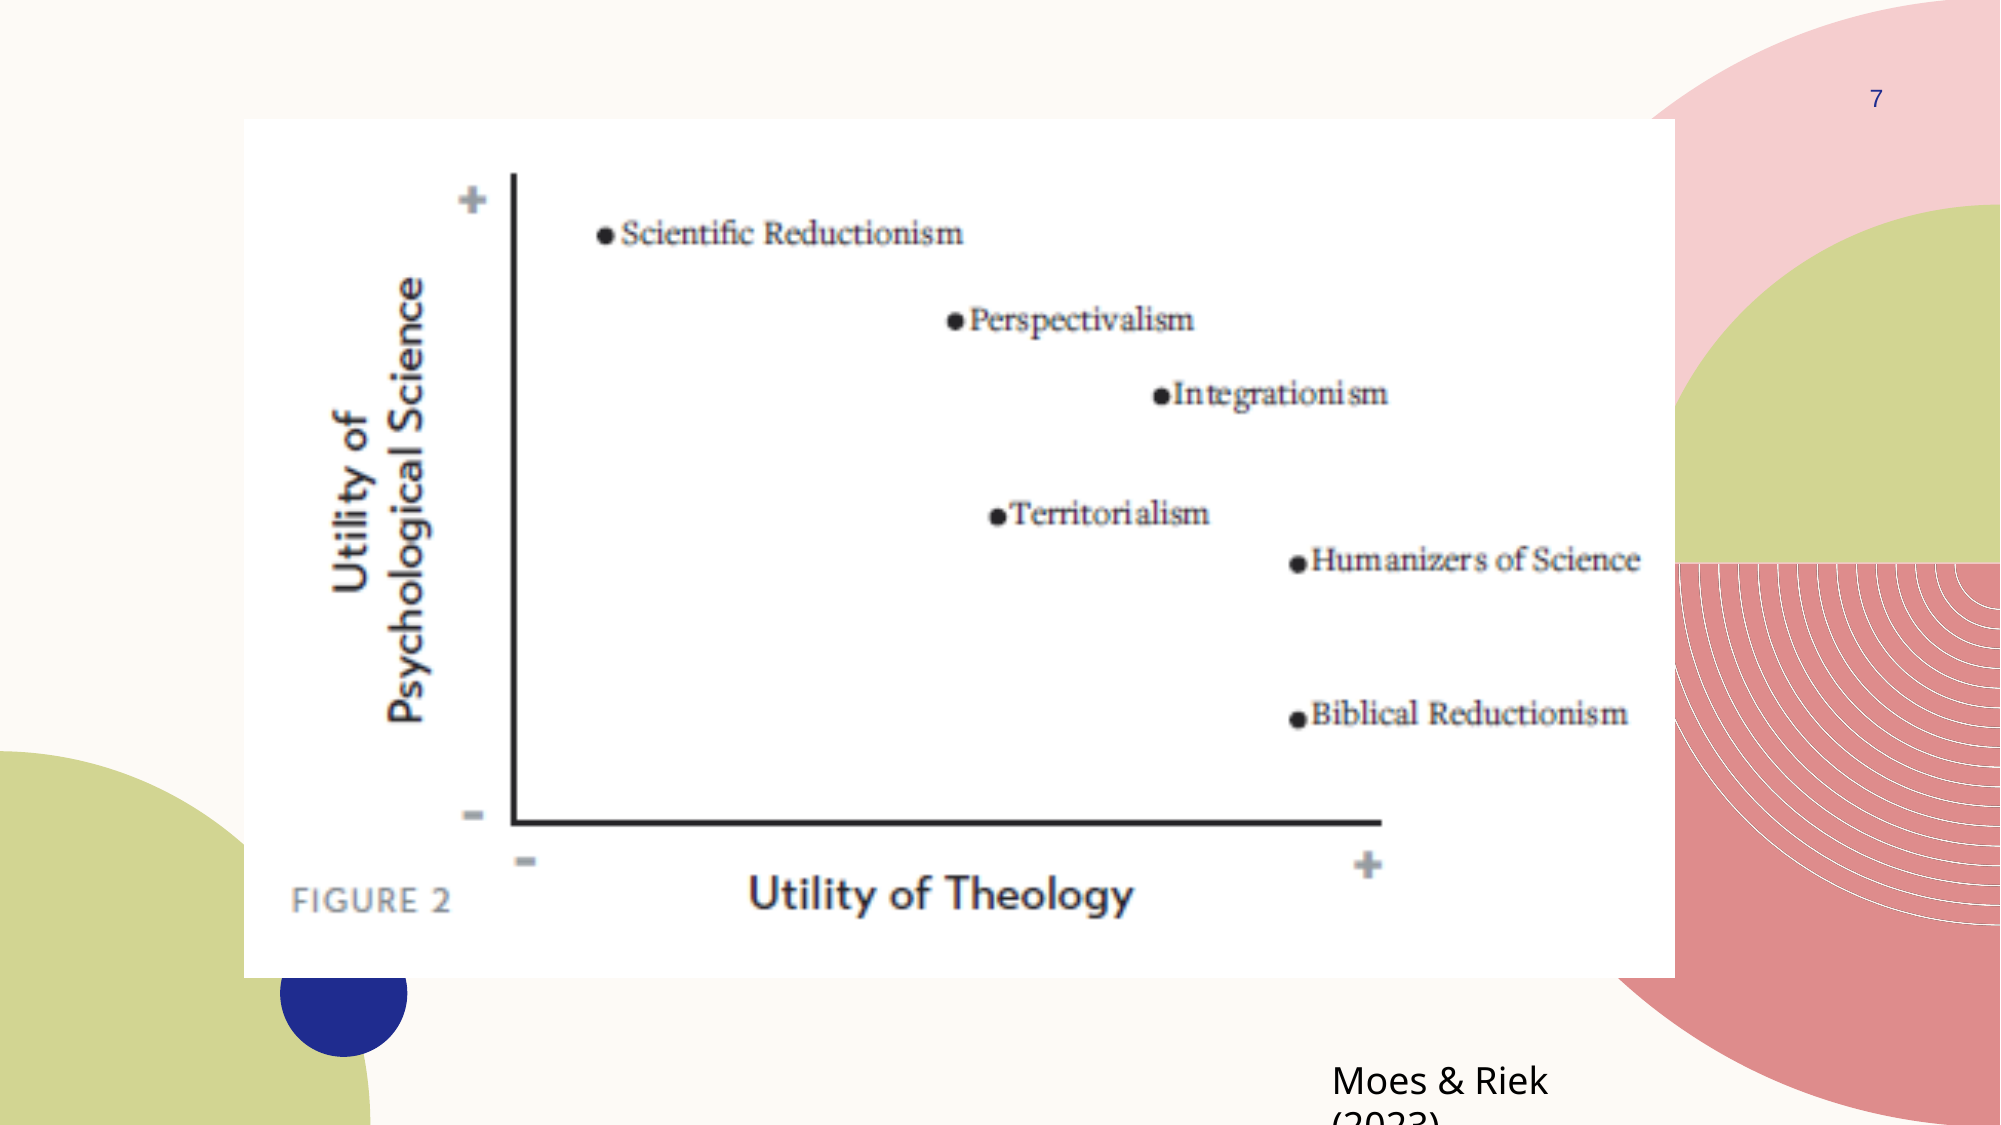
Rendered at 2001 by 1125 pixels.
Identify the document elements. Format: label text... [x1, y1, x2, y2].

picture [244, 119, 2000, 978]
text_box Moes & Riek (2023) [1316, 1049, 1675, 1095]
slide_number 7 [1795, 75, 1958, 120]
